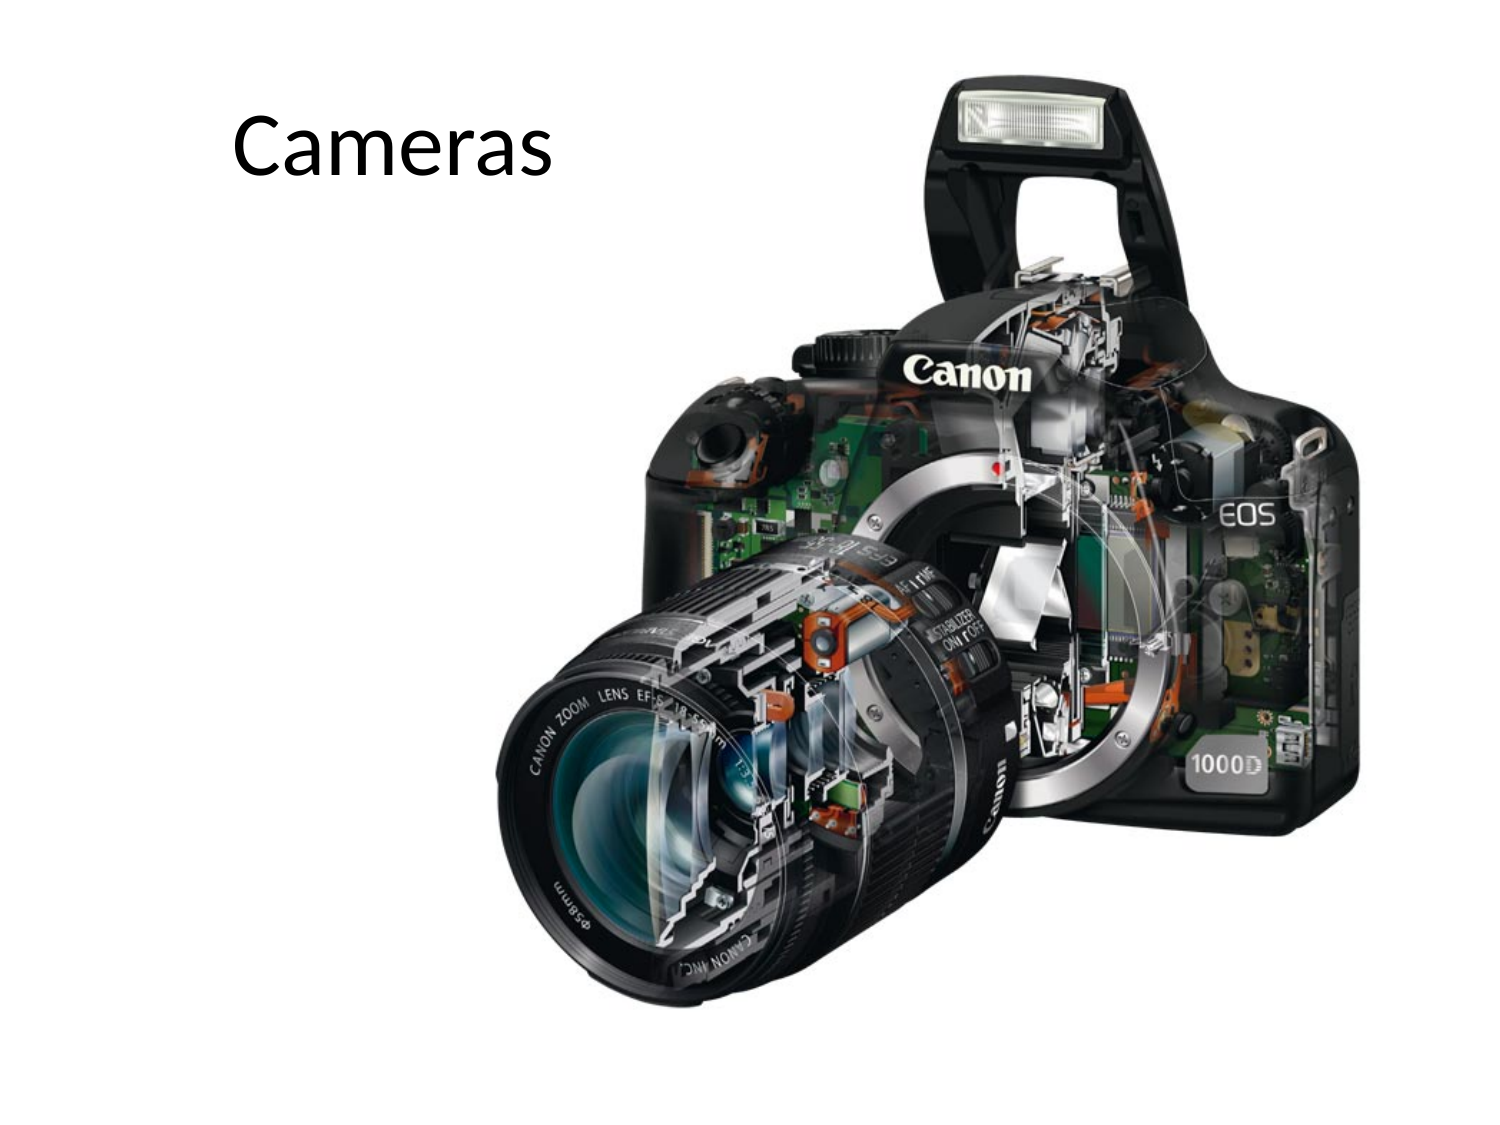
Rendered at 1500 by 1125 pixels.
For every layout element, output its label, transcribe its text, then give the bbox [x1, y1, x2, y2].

picture [449, 25, 1419, 1060]
title Cameras [75, 45, 444, 233]
